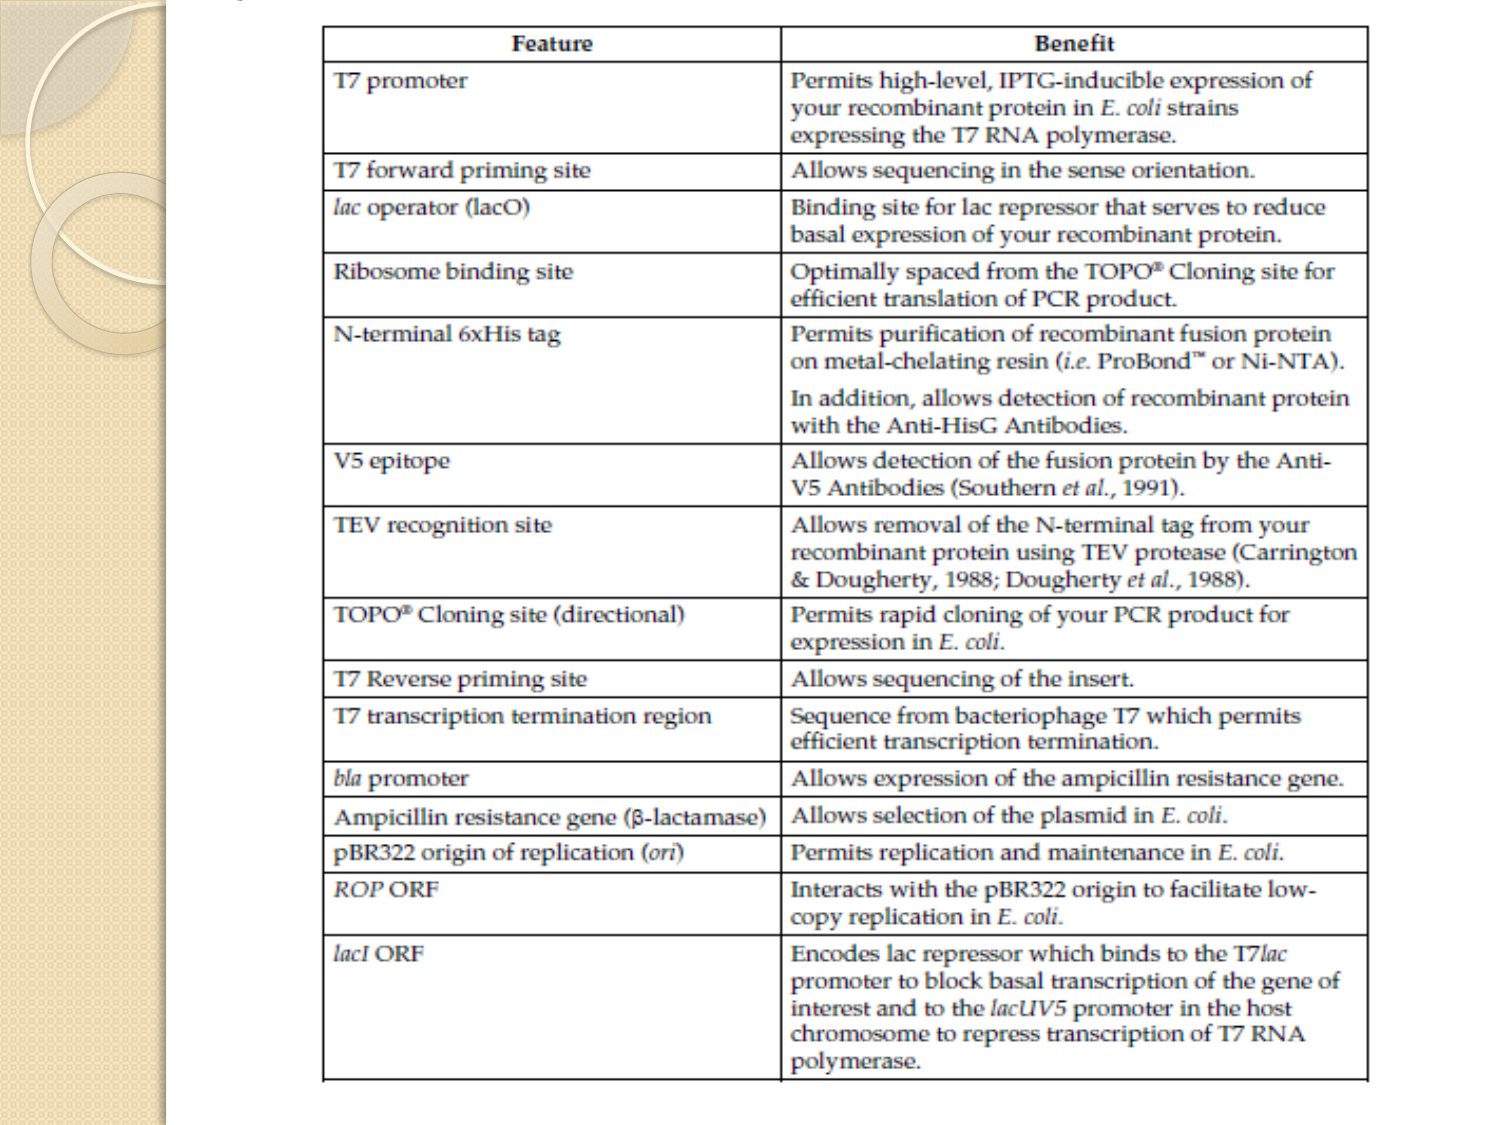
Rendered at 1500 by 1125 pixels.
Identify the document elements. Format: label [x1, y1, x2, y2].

list [170, 0, 1424, 1095]
